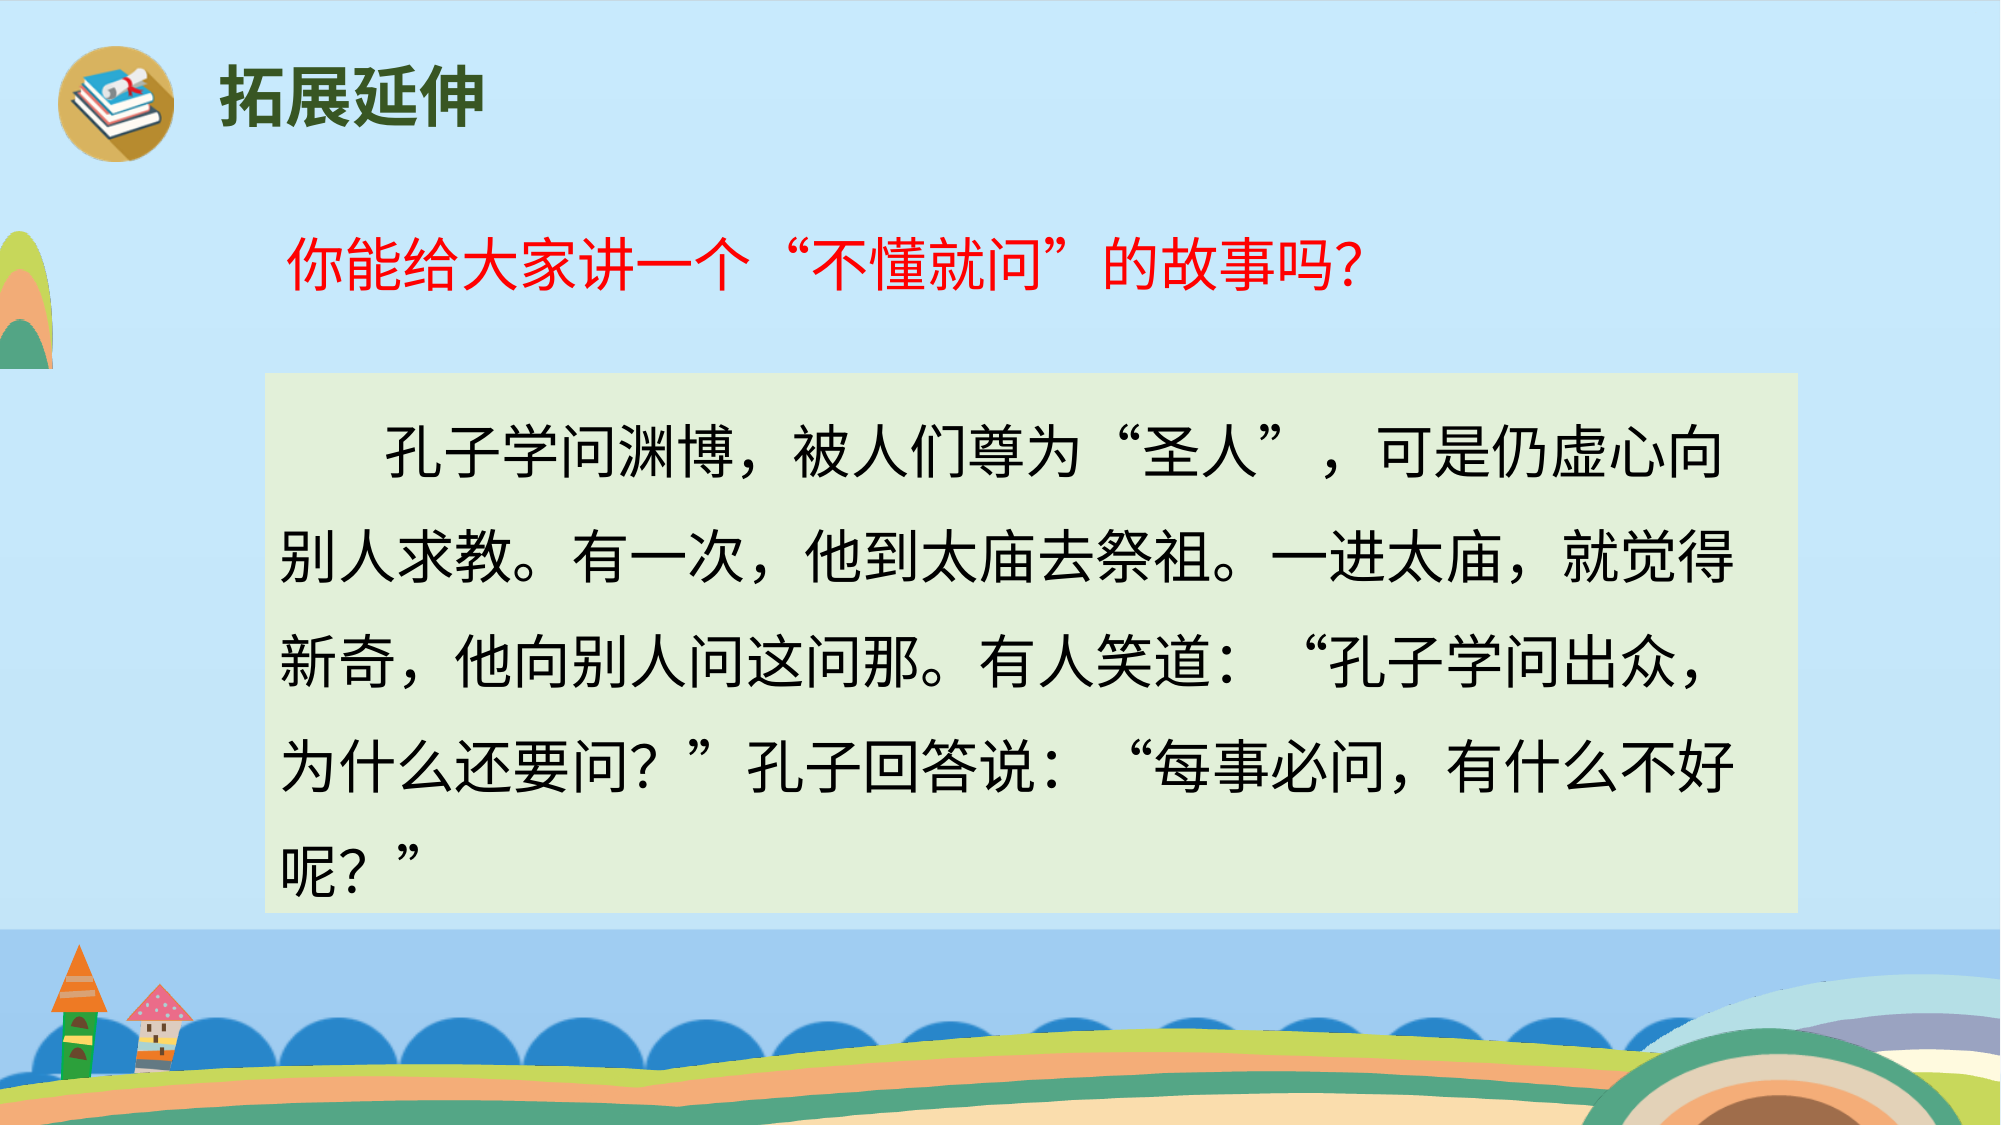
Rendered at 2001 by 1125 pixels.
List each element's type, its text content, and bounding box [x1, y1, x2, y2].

text_box 你能给大家讲一个“不懂就问”的故事吗？ [271, 220, 1409, 306]
text_box 孔子学问渊博，被人们尊为“圣人”，可是仍虚心向别人求教。有一次，他到太庙去祭祖。一进太庙，就觉得新奇，他向别人问这问那。有人笑道：“孔子学问出众，为什么还要问？”孔子回答说：“每事必问，有什么不好呢？” [265, 373, 1798, 913]
picture [0, 0, 2001, 1125]
text_box 拓展延伸 [203, 47, 502, 143]
